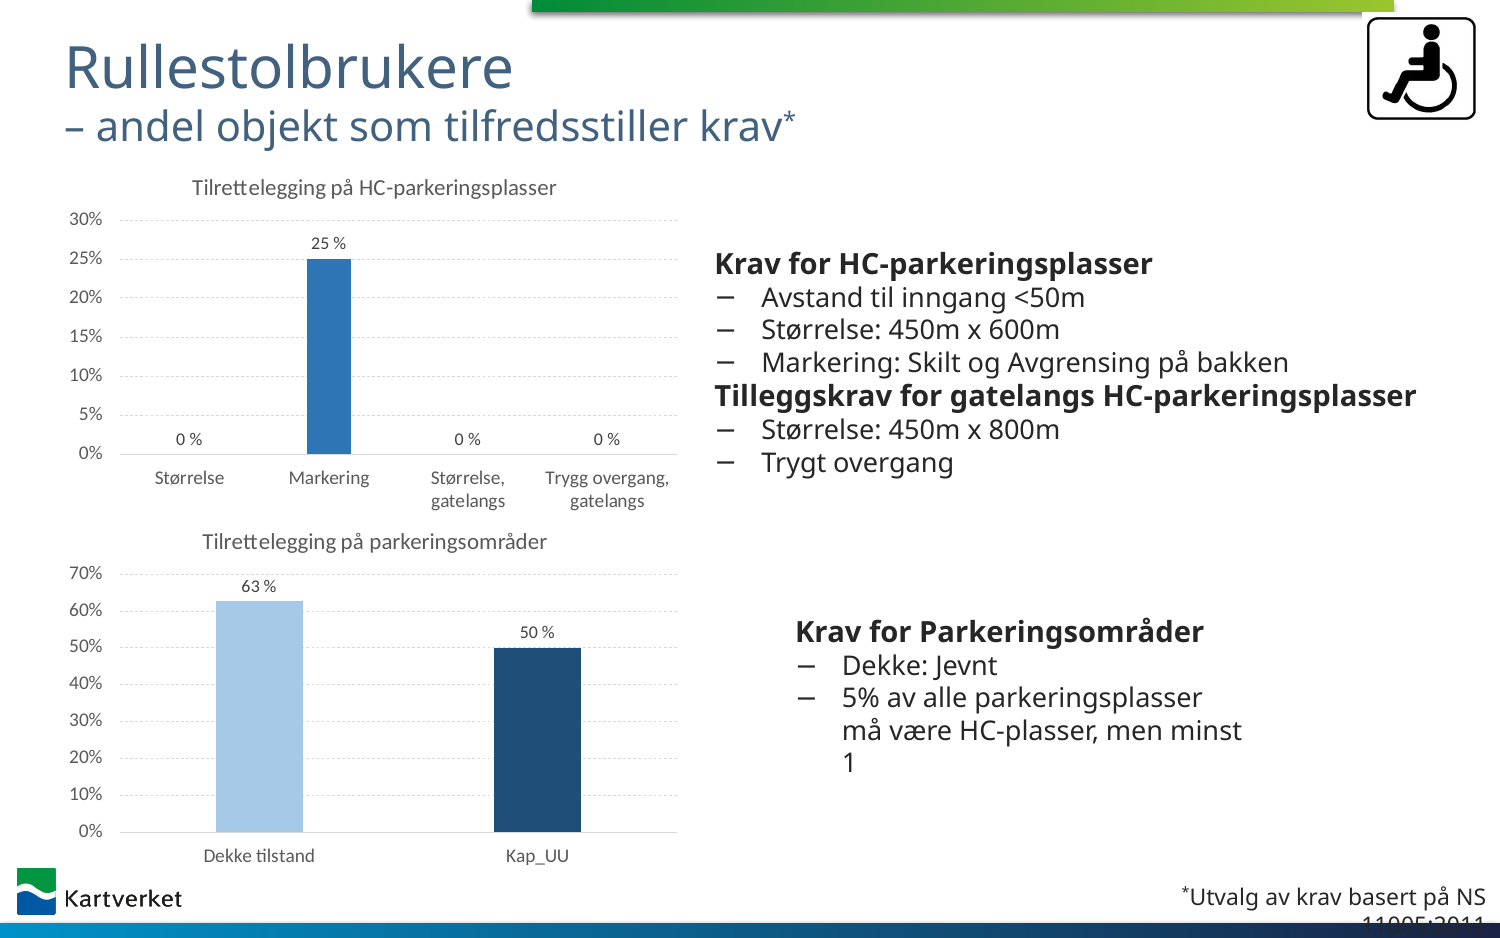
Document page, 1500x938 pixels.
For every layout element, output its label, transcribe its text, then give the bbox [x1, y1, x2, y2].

text_box *Utvalg av krav basert på NS 11005:2011 [1068, 873, 1500, 938]
picture [1362, 12, 1481, 126]
text_box Rullestolbrukere – andel objekt som tilfredsstiller krav* [49, 25, 1431, 158]
text_box Krav for Parkeringsområder Dekke: Jevnt 5% av alle parkeringsplasser må være HC-plasser, men minst 1 [780, 605, 1261, 786]
picture [62, 166, 688, 519]
text_box Krav for HC-parkeringsplasser Avstand til inngang <50m Størrelse: 450m x 600m Markering: Skilt og Avgrensing på bakken Tilleggskrav for gatelangs HC-parkeringsplasser Størrelse: 450m x 800m Trygt overgang [699, 237, 1433, 485]
picture [62, 520, 688, 874]
